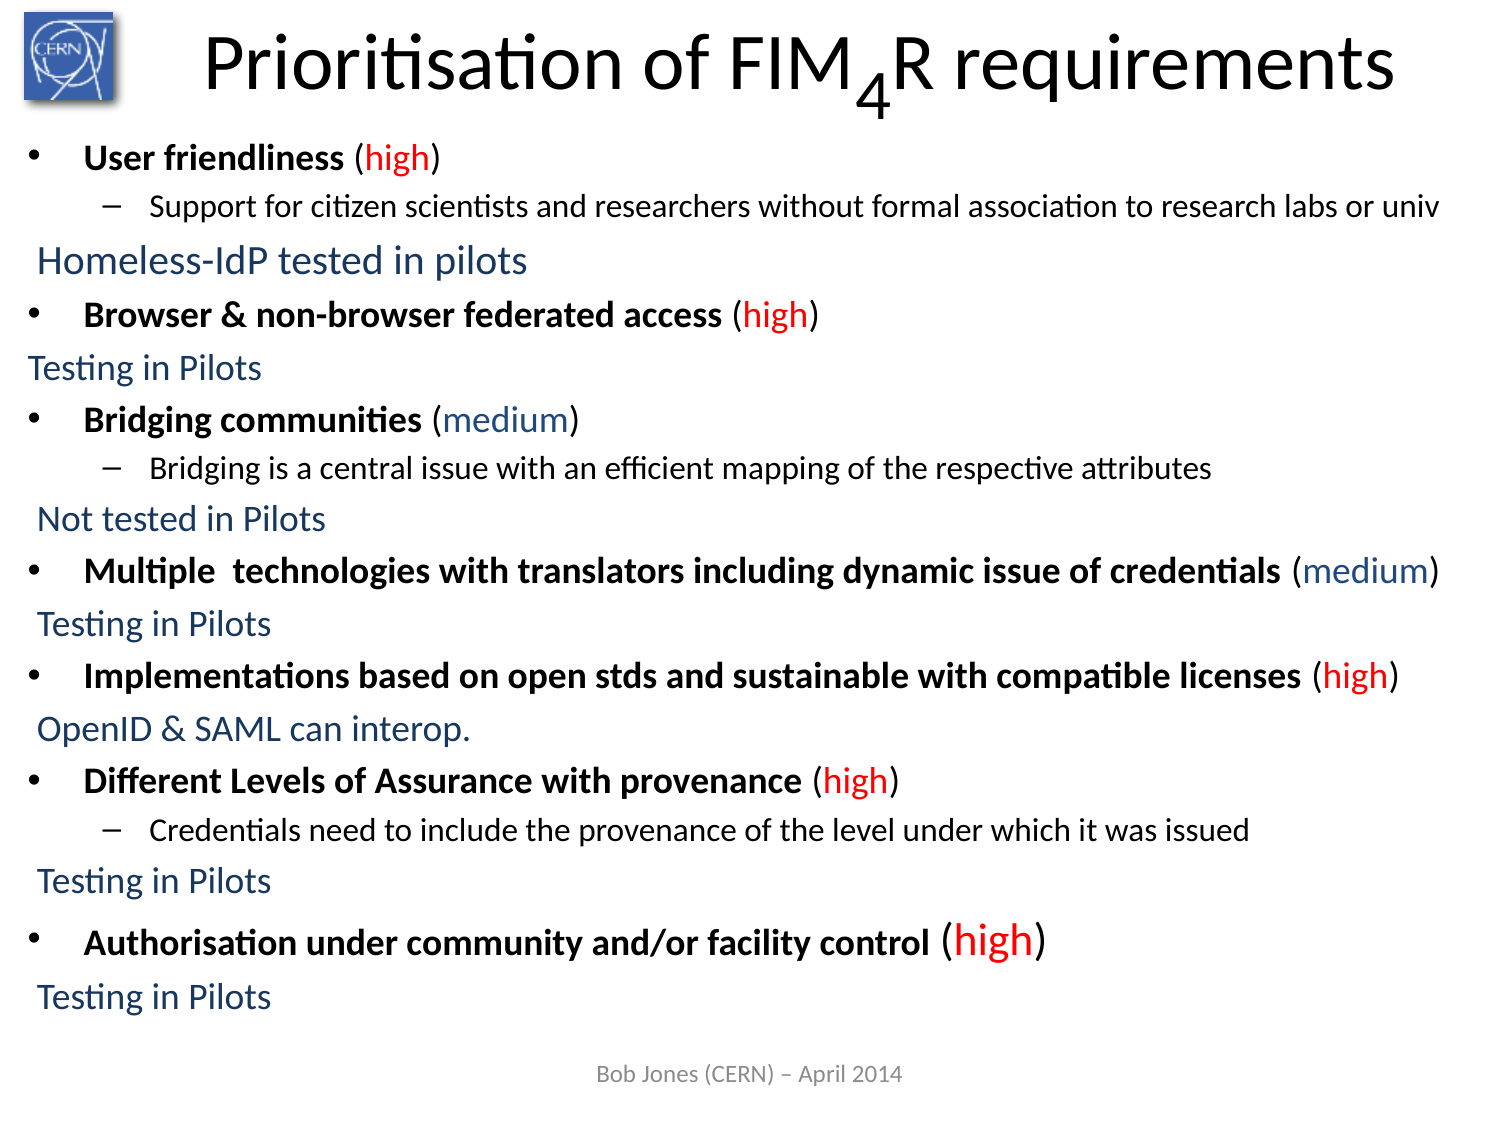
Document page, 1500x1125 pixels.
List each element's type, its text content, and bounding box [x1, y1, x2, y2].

title Prioritisation of FIM4R requirements [125, 0, 1475, 125]
list User friendliness (high) Support for citizen scientists and researchers without formal association to research labs or univ Homeless-IdP tested in pilots Browser & non-browser federated access (high) Testing in Pilots Bridging communities (medium) Bridging is a central issue with an efficient mapping of the respective attributes Not tested in Pilots Multiple technologies with translators including dynamic issue of credentials (medium) Testing in Pilots Implementations based on open stds and sustainable with compatible licenses (high) OpenID & SAML can interop. Different Levels of Assurance with provenance (high) Credentials need to include the provenance of the level under which it was issued Testing in Pilots Authorisation under community and/or facility control (high) Testing in Pilots [12, 125, 1475, 1113]
picture [24, 12, 113, 100]
footer Bob Jones (CERN) – April 2014 [512, 1042, 988, 1103]
